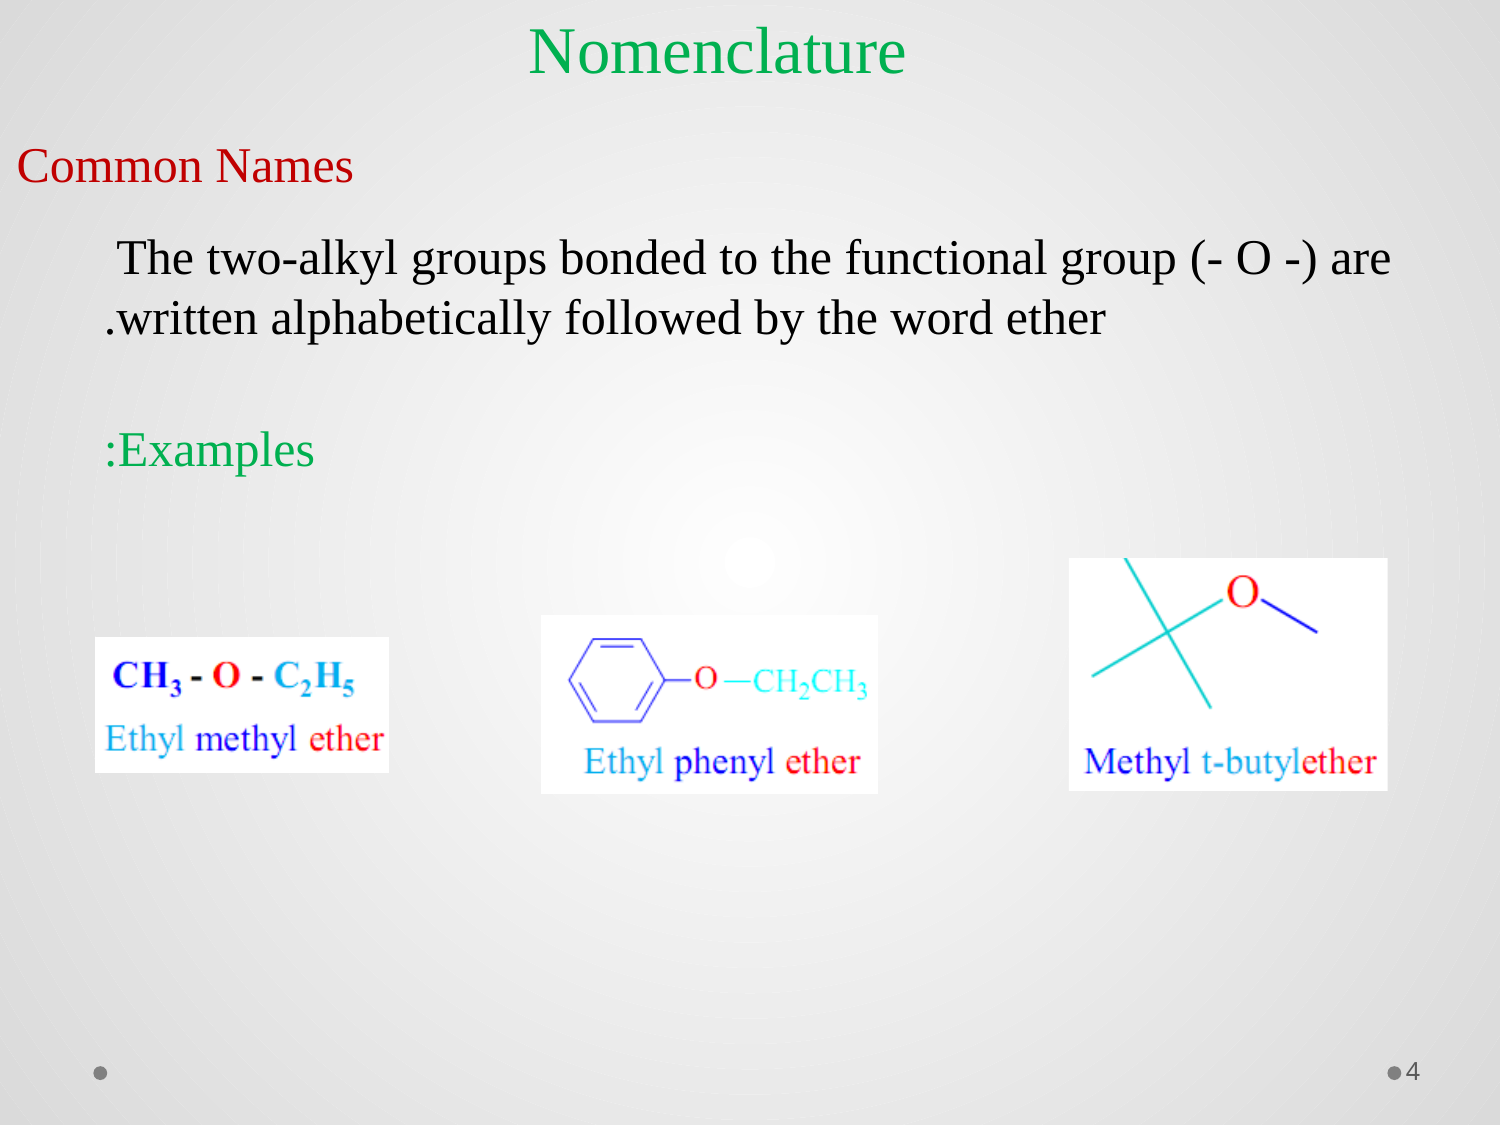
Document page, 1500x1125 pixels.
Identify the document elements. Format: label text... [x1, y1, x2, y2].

slide_number 4 [1401, 1042, 1494, 1103]
picture [1068, 557, 1388, 791]
text_box The two-alkyl groups bonded to the functional group (- O -) are written alphabetically followed by the word ether. [89, 216, 1428, 352]
picture [541, 615, 879, 795]
text_box Nomenclature [497, 0, 923, 95]
text_box Examples: [76, 408, 331, 484]
text_box Common Names [1, 125, 369, 201]
picture [94, 637, 390, 773]
